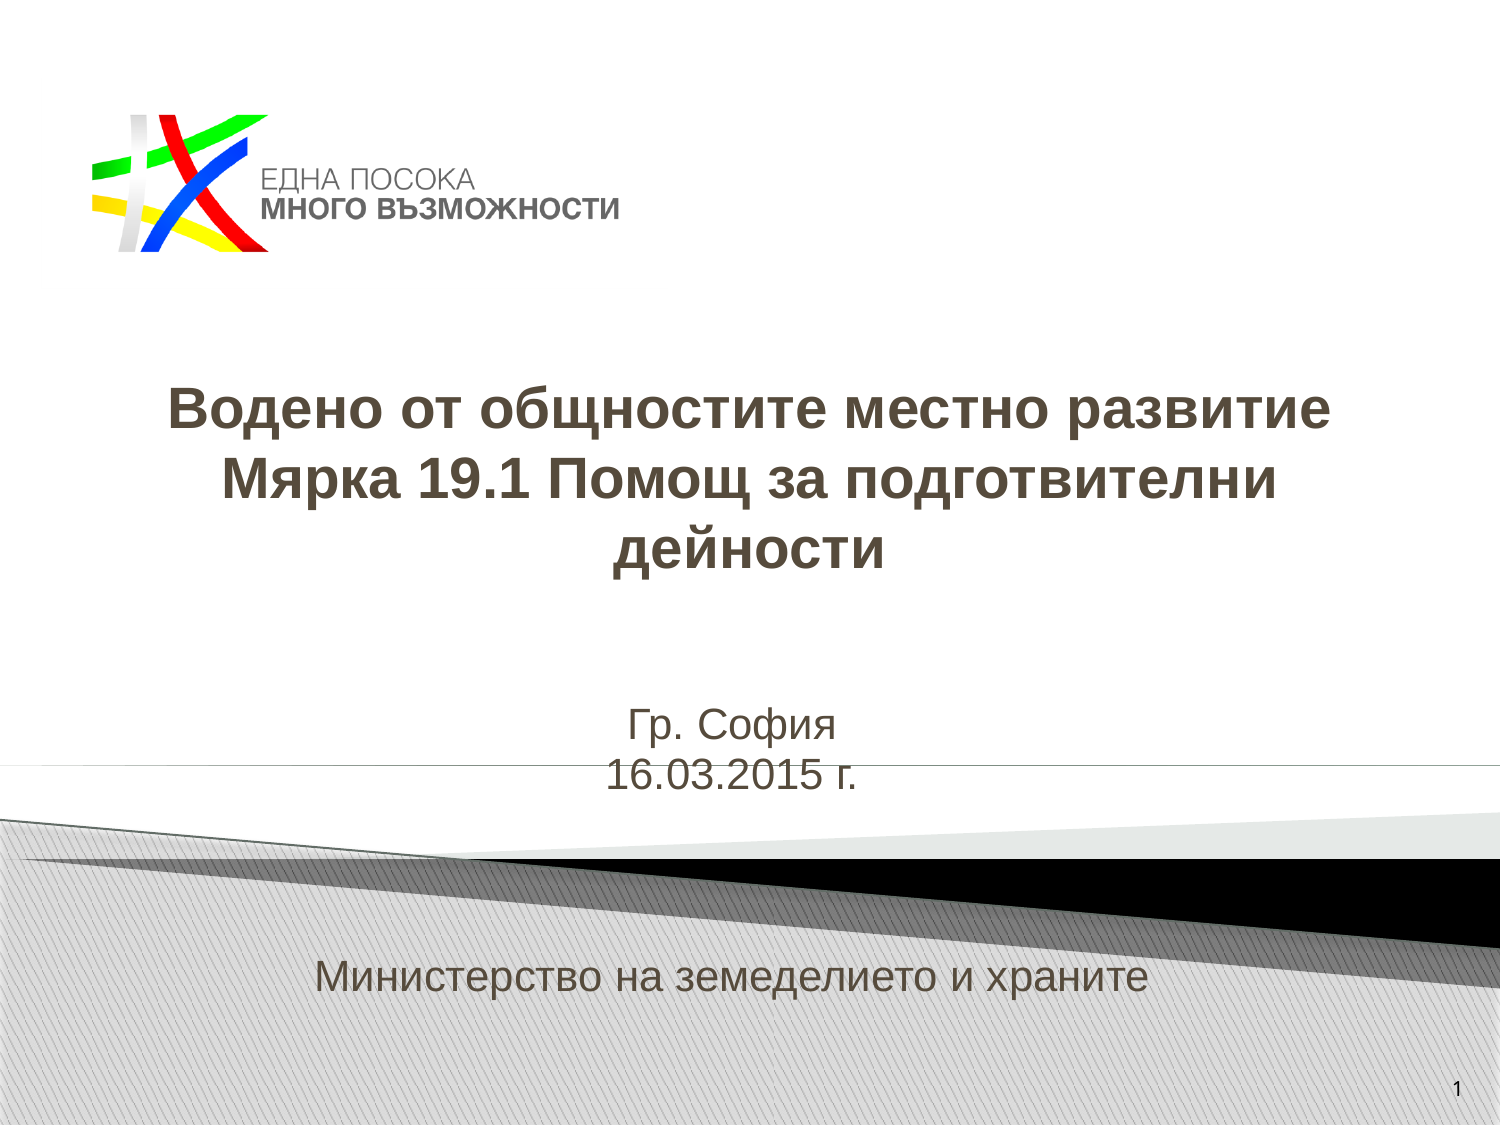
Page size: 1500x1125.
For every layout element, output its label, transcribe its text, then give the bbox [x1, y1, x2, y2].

slide_number 1 [1418, 1051, 1479, 1112]
subtitle Гр. София 16.03.2015 г. Министерство на земеделието и храните [147, 637, 1318, 1012]
picture [40, 77, 668, 290]
picture [5, 859, 147, 871]
picture [1318, 935, 1500, 989]
title Водено от общностите местно развитие Мярка 19.1 Помощ за подготвителни дейности [112, 287, 1388, 588]
